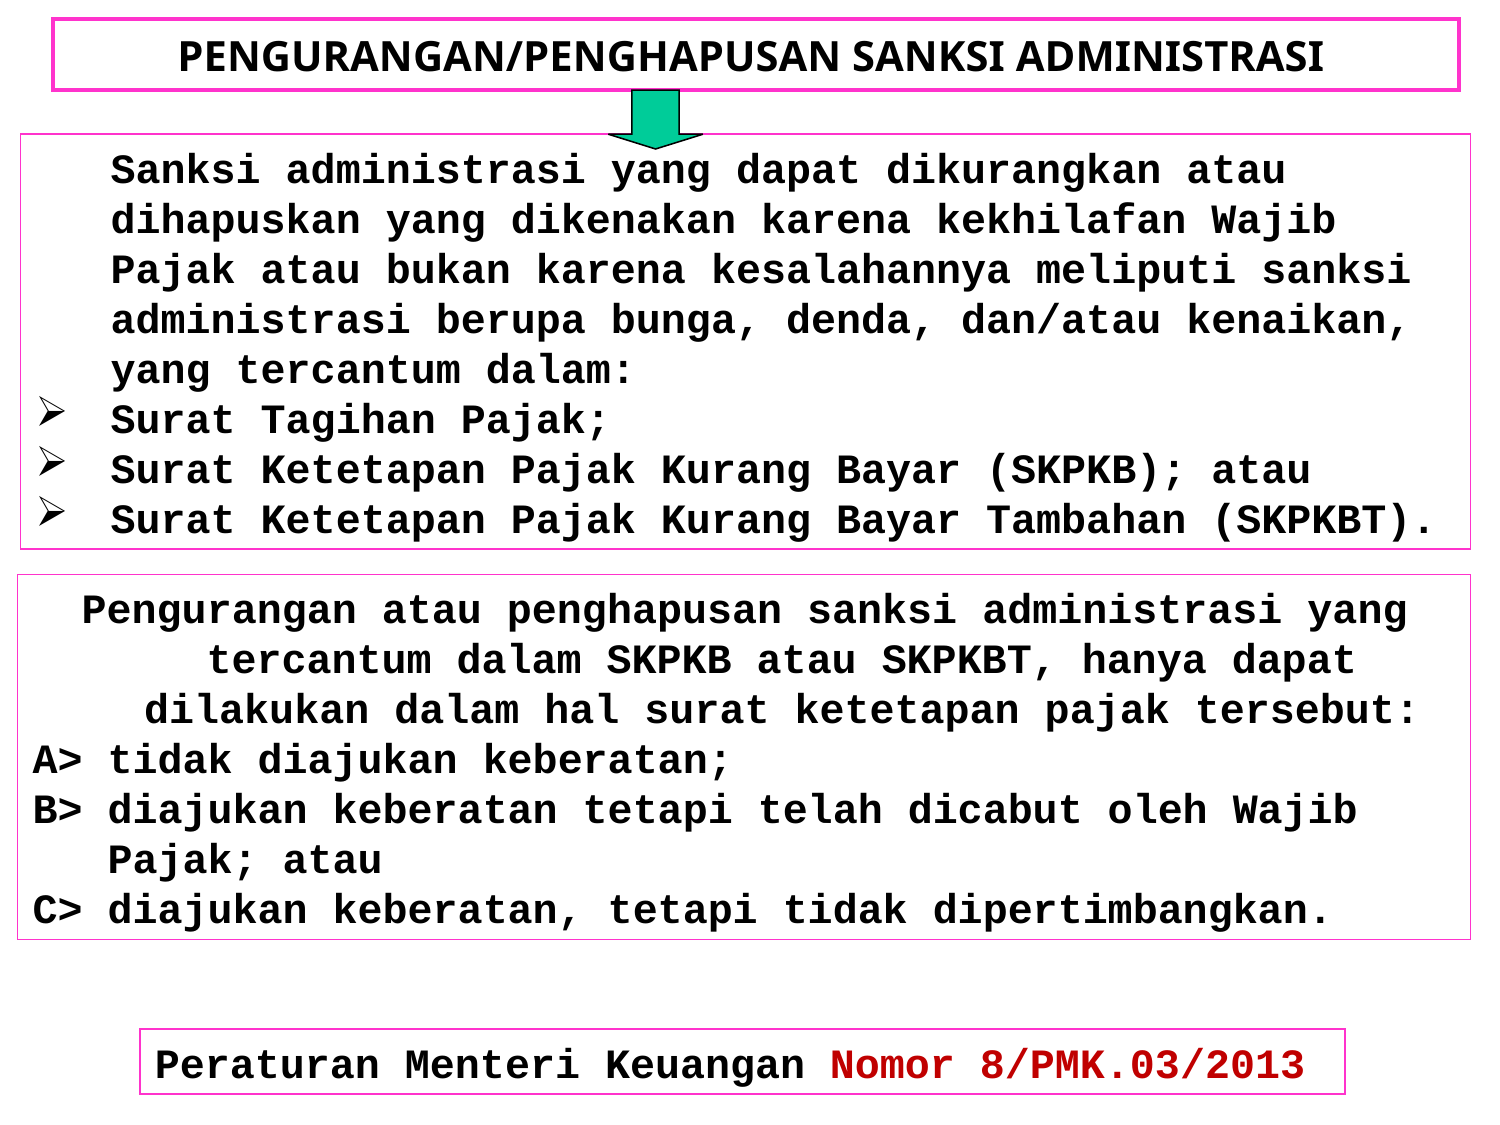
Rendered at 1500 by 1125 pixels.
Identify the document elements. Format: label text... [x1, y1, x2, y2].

text_box Pengurangan atau penghapusan sanksi administrasi yang tercantum dalam SKPKB atau SKPKBT, hanya dapat dilakukan dalam hal surat ketetapan pajak tersebut: A> tidak diajukan keberatan; B> diajukan keberatan tetapi telah dicabut oleh Wajib Pajak; atau C> diajukan keberatan, tetapi tidak dipertimbangkan. [17, 574, 1471, 940]
text_box Peraturan Menteri Keuangan Nomor 8/PMK.03/2013 [139, 1028, 1345, 1094]
text_box [608, 90, 703, 149]
text_box Sanksi administrasi yang dapat dikurangkan atau dihapuskan yang dikenakan karena kekhilafan Wajib Pajak atau bukan karena kesalahannya meliputi sanksi administrasi berupa bunga, denda, dan/atau kenaikan, yang tercantum dalam: Surat Tagihan Pajak; Surat Ketetapan Pajak Kurang Bayar (SKPKB); atau Surat Ketetapan Pajak Kurang Bayar Tambahan (SKPKBT). [20, 134, 1471, 550]
title PENGURANGAN/PENGHAPUSAN SANKSI ADMINISTRASI [52, 18, 1460, 91]
